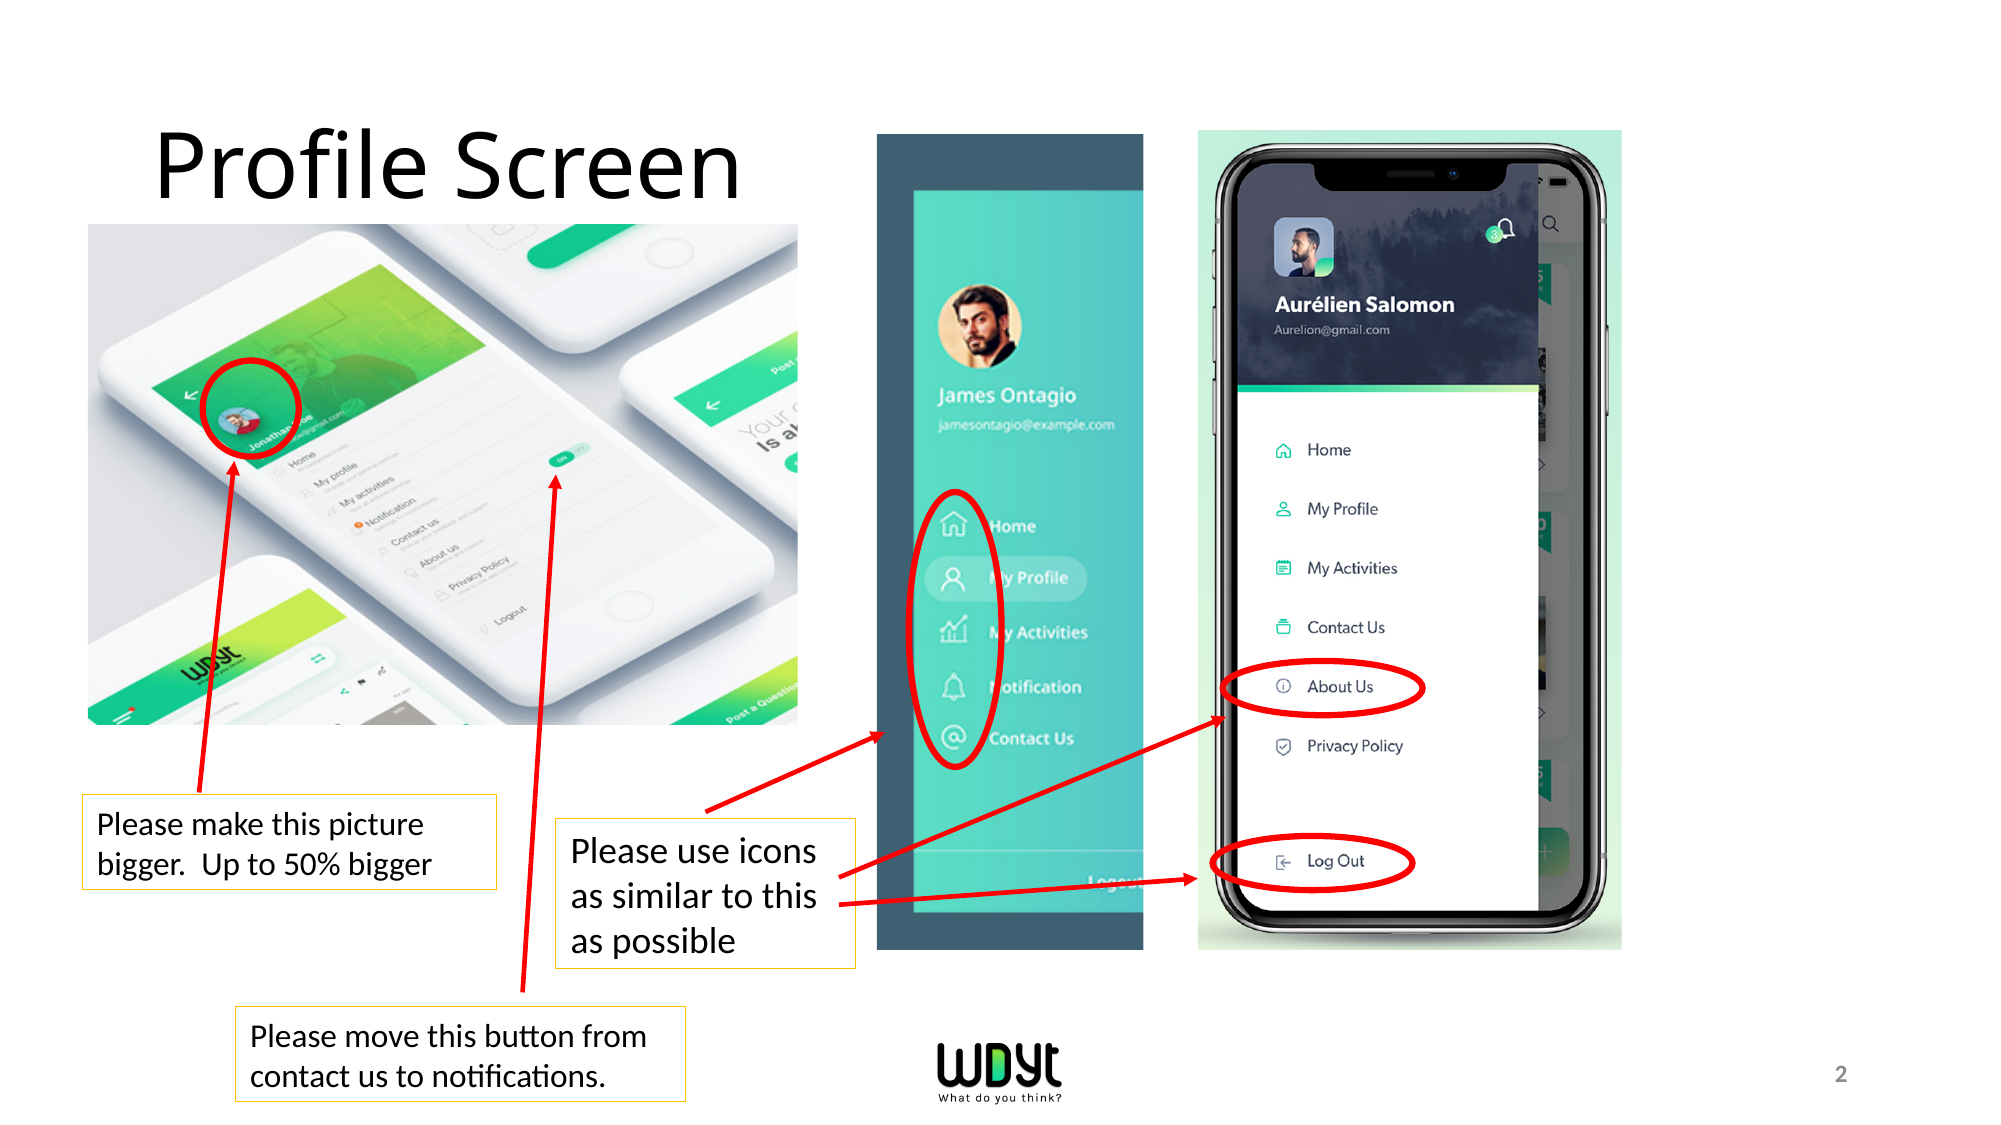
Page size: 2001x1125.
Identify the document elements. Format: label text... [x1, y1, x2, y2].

picture [925, 1015, 1075, 1125]
picture [876, 905, 1144, 950]
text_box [838, 716, 1227, 878]
text_box Please make this picture bigger. Up to 50% bigger [82, 794, 497, 890]
title Profile Screen [137, 59, 1863, 278]
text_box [705, 732, 838, 812]
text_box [199, 460, 235, 793]
picture [1197, 130, 1622, 950]
slide_number 2 [1412, 1042, 1863, 1103]
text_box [522, 474, 556, 993]
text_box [838, 878, 1198, 905]
picture [87, 224, 798, 725]
text_box Please move this button from contact us to notifications. [235, 1006, 686, 1102]
text_box Please use icons as similar to this as possible [556, 818, 856, 969]
picture [876, 134, 1144, 716]
